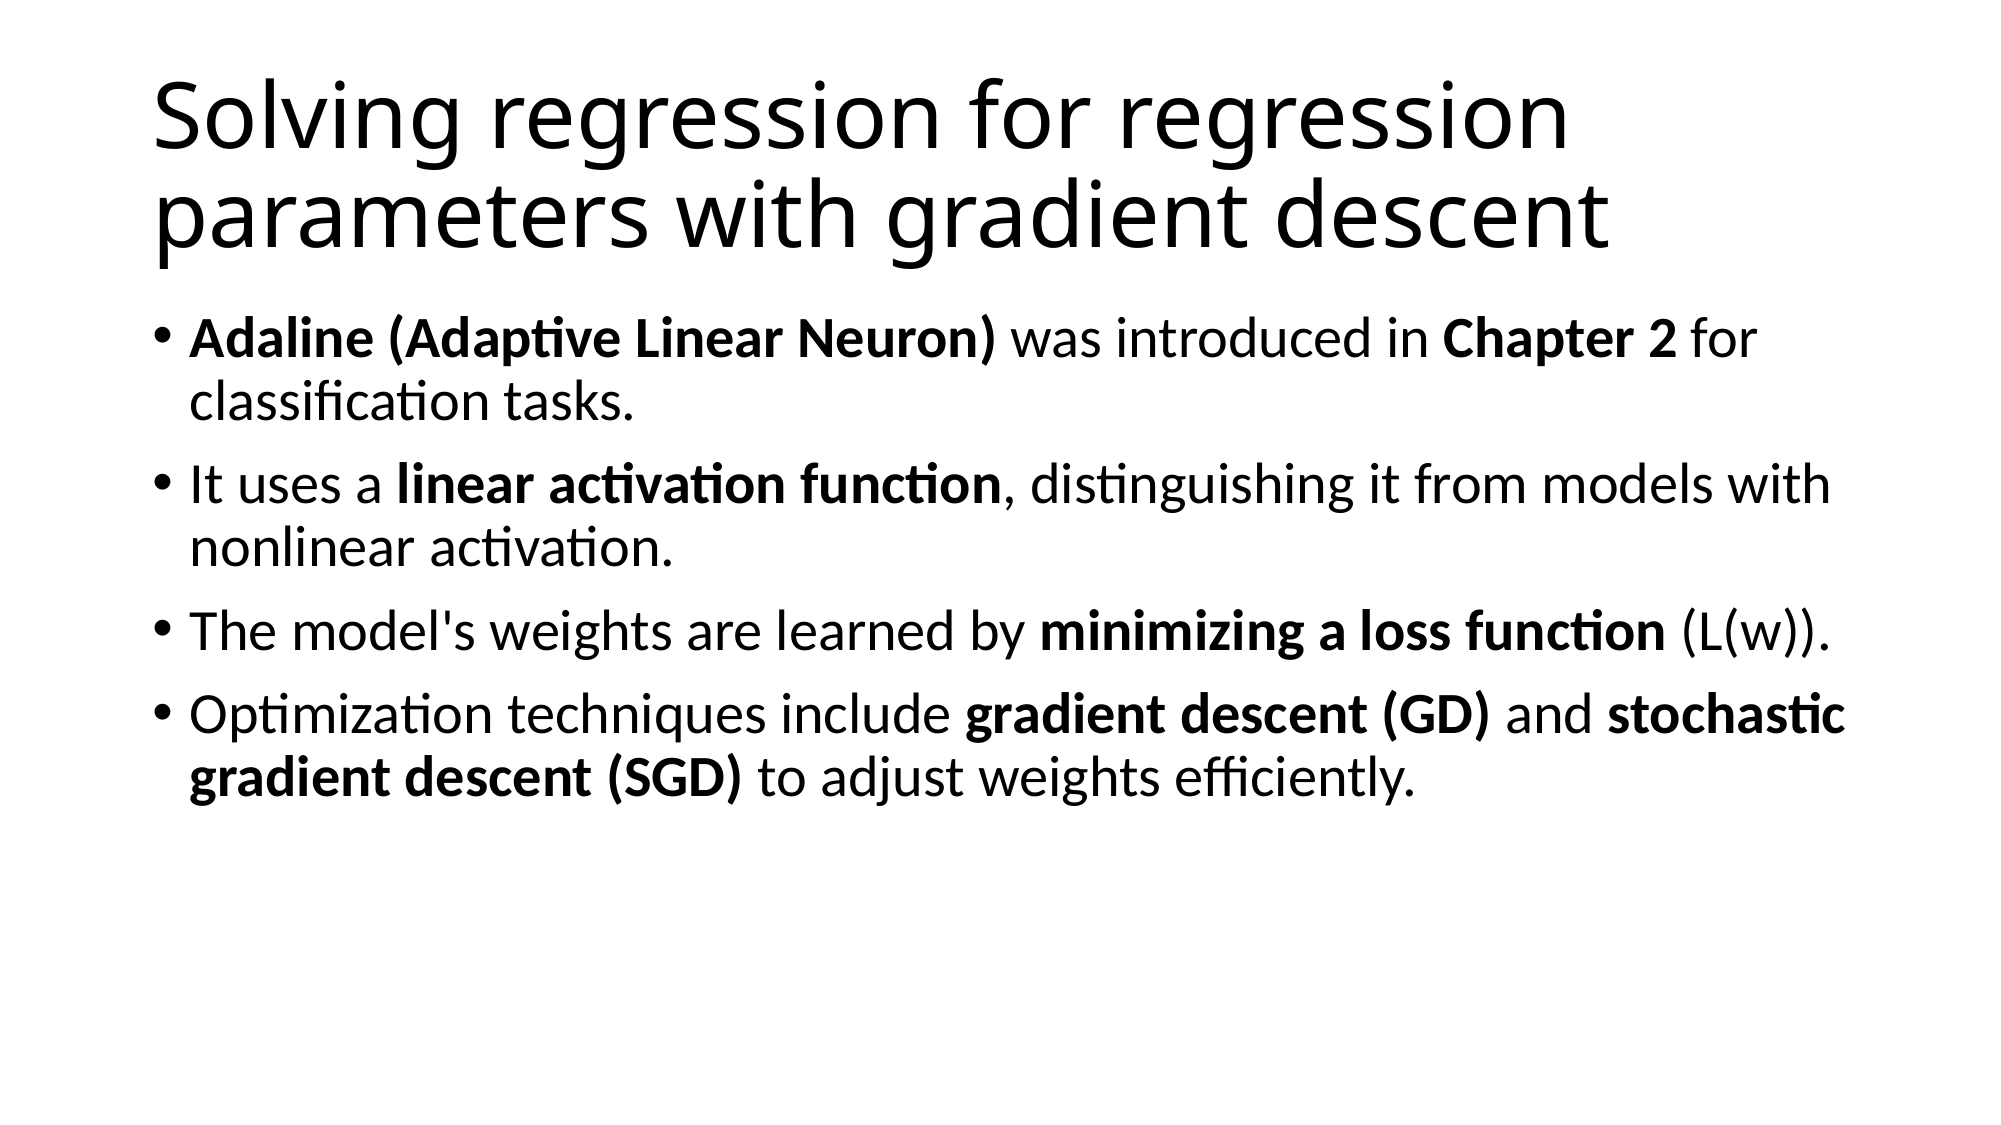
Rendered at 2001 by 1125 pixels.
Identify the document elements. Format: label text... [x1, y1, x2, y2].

list Adaline (Adaptive Linear Neuron) was introduced in Chapter 2 for classification tasks. It uses a linear activation function, distinguishing it from models with nonlinear activation. The model's weights are learned by minimizing a loss function (L(w)). Optimization techniques include gradient descent (GD) and stochastic gradient descent (SGD) to adjust weights efficiently. [137, 299, 1863, 1014]
title Solving regression for regression parameters with gradient descent [137, 59, 1863, 278]
